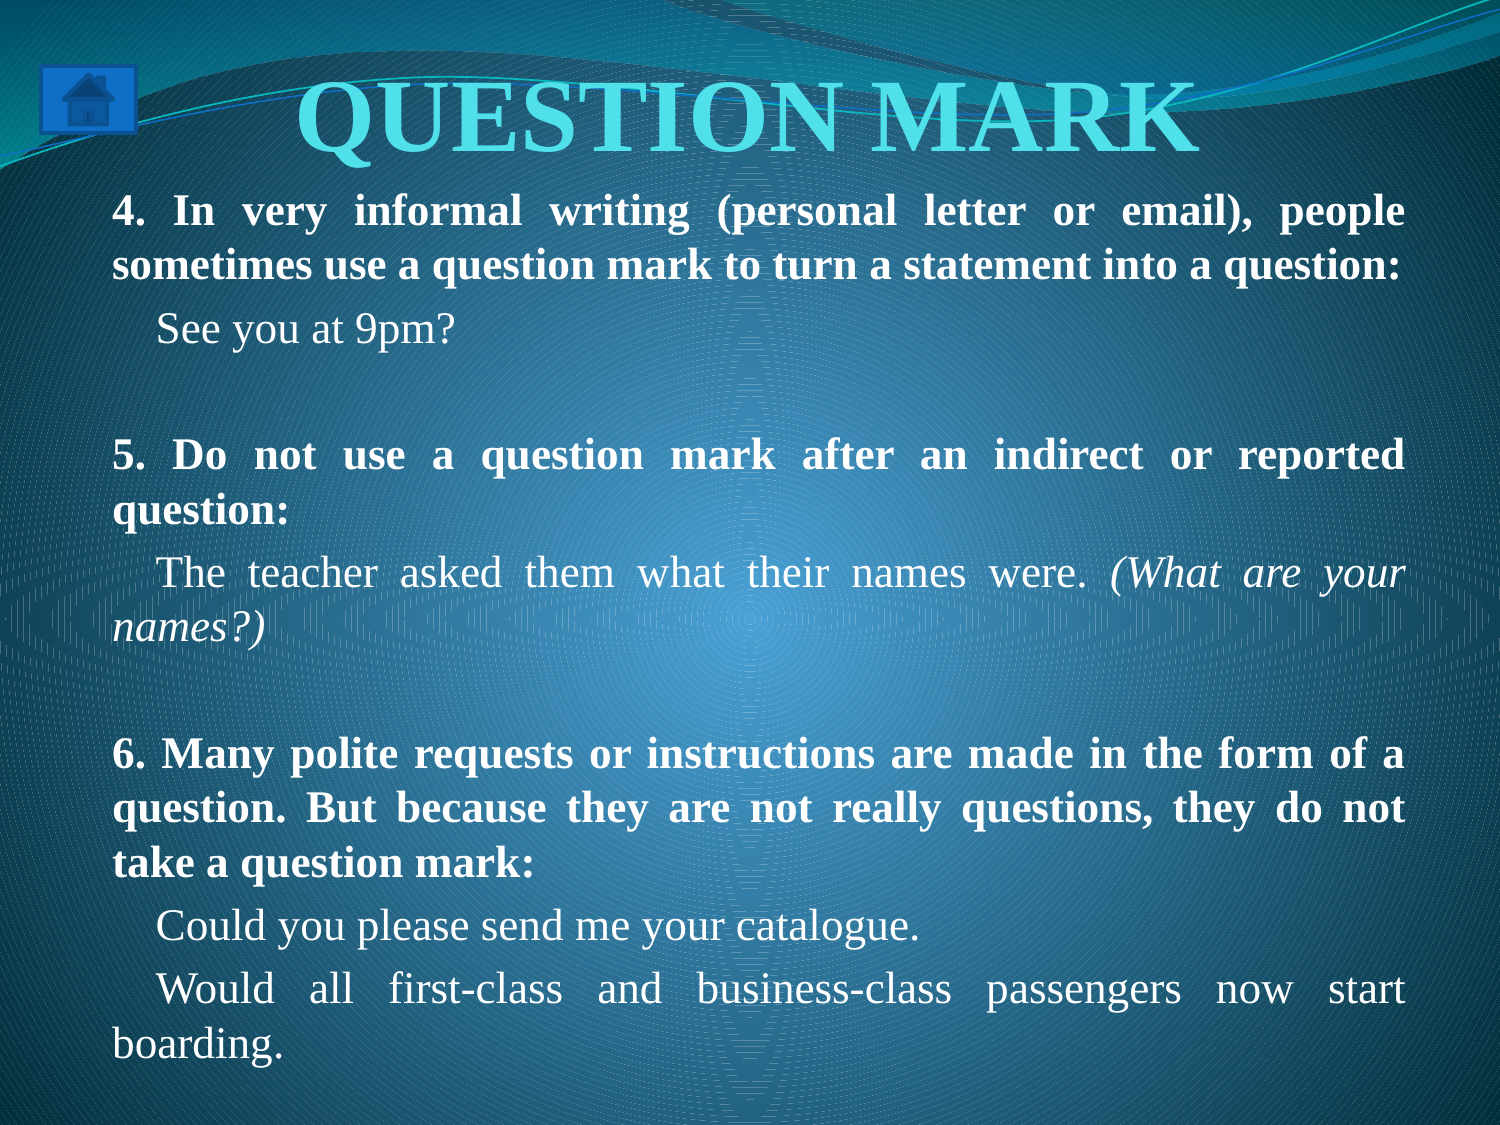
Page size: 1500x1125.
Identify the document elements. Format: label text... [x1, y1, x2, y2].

title QUESTION MARK [112, 26, 1388, 172]
text_box [39, 64, 138, 135]
subtitle 4. In very informal writing (personal letter or email), people sometimes use a question mark to turn a statement into a question: See you at 9pm? 5. Do not use a question mark after an indirect or reported question: The teacher asked them what their names were. (What are your names?) 6. Many polite requests or instructions are made in the form of a question. But because they are not really questions, they do not take a question mark: Could you please send me your catalogue. Would all first-class and business-class passengers now start boarding. [112, 172, 1412, 1125]
